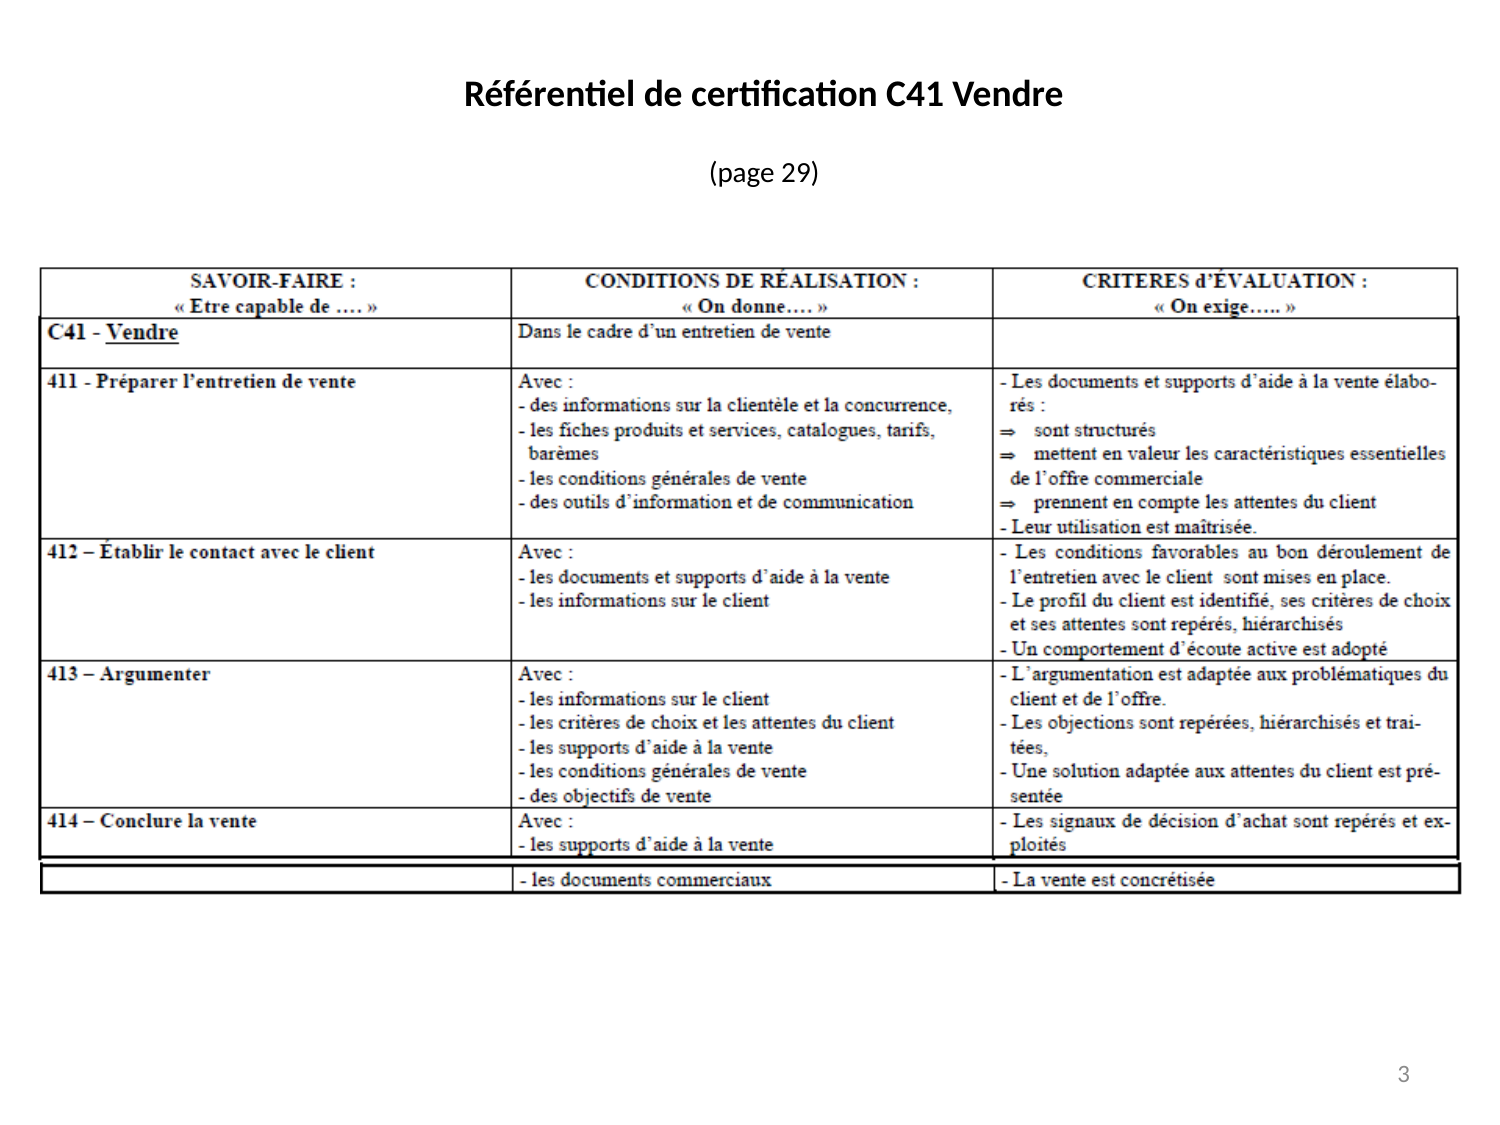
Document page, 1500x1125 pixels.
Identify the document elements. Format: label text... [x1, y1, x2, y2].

picture [37, 262, 1463, 897]
slide_number 3 [1074, 1042, 1425, 1103]
title Référentiel de certification C41 Vendre (page 29) [159, 30, 1369, 226]
